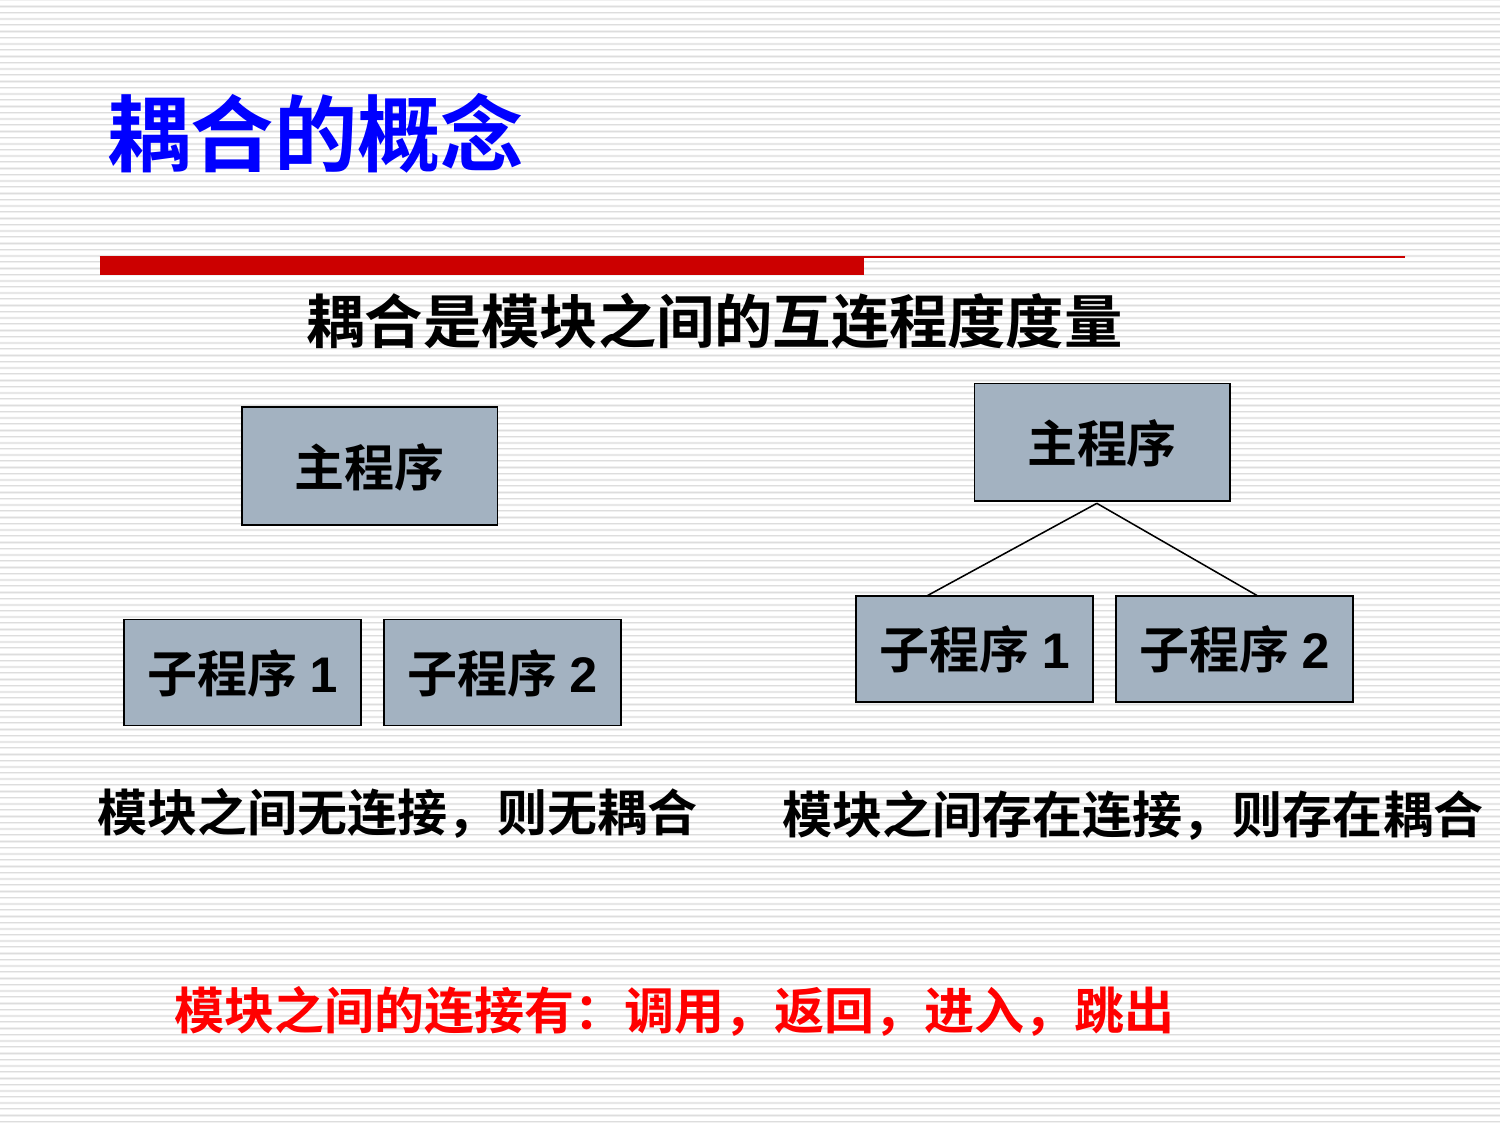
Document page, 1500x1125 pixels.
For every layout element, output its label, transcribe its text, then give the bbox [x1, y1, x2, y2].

text_box 模块之间存在连接，则存在耦合 [768, 776, 1498, 852]
picture [0, 0, 1500, 1125]
text_box 模块之间无连接，则无耦合 [82, 774, 713, 849]
text_box 耦合的概念 [92, 38, 1443, 226]
text_box 主程序 [974, 383, 1230, 502]
text_box 子程序2 [383, 619, 621, 726]
text_box 子程序1 [123, 619, 361, 726]
text_box 子程序1 [856, 595, 1094, 702]
text_box 模块之间的连接有：调用，返回，进入，跳出 [159, 972, 1282, 1048]
text_box 子程序2 [1116, 595, 1354, 702]
text_box 耦合是模块之间的互连程度度量 [292, 278, 1226, 363]
text_box 主程序 [242, 406, 498, 525]
